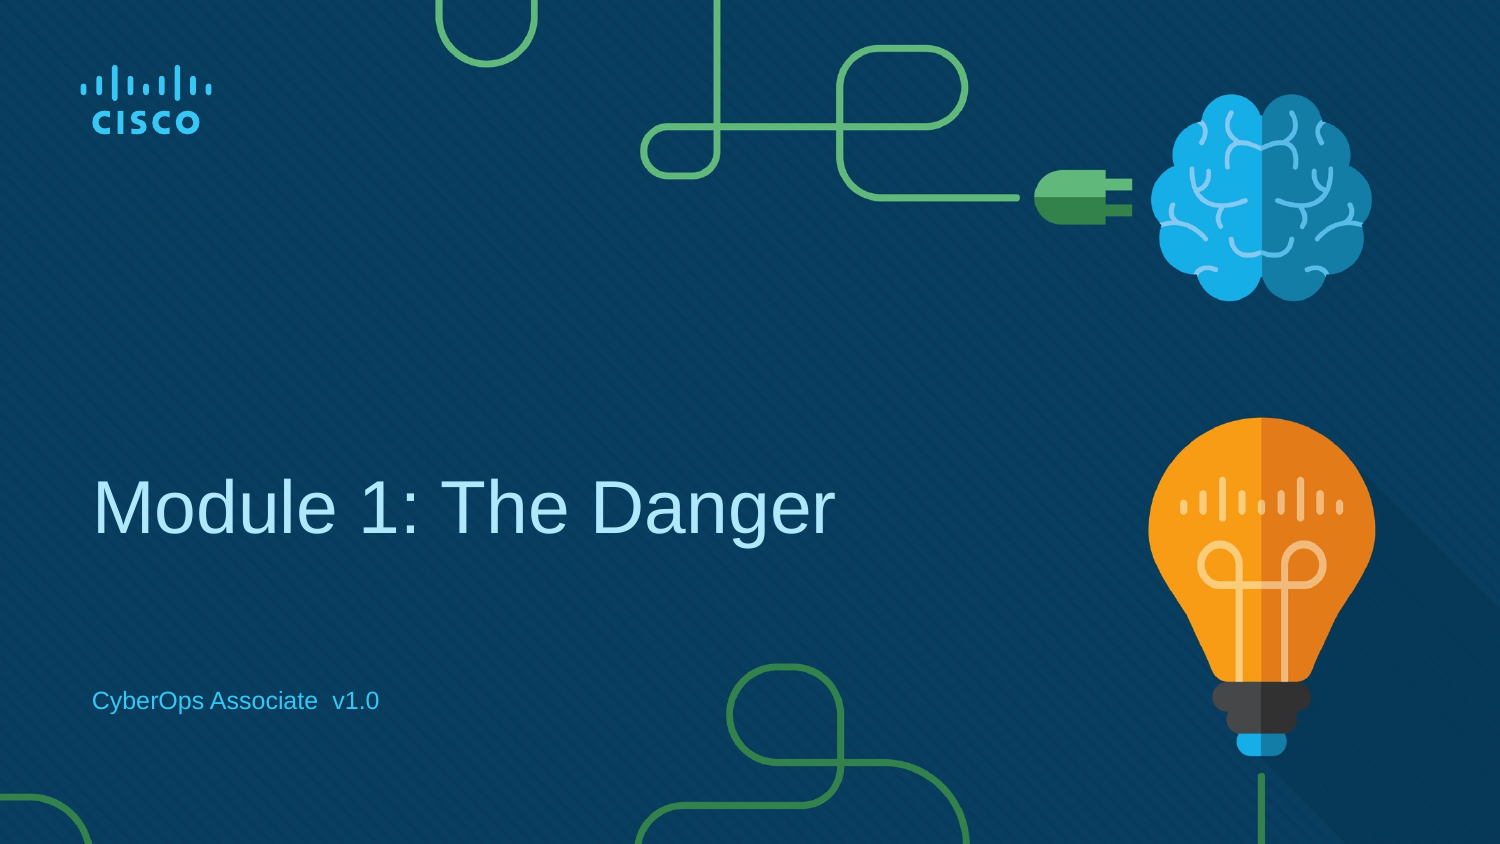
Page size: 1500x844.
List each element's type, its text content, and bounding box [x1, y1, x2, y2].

title Module 1: The Danger [77, 451, 1172, 558]
text_box CyberOps Associate v1.0 [76, 574, 466, 723]
picture [0, 0, 1500, 844]
